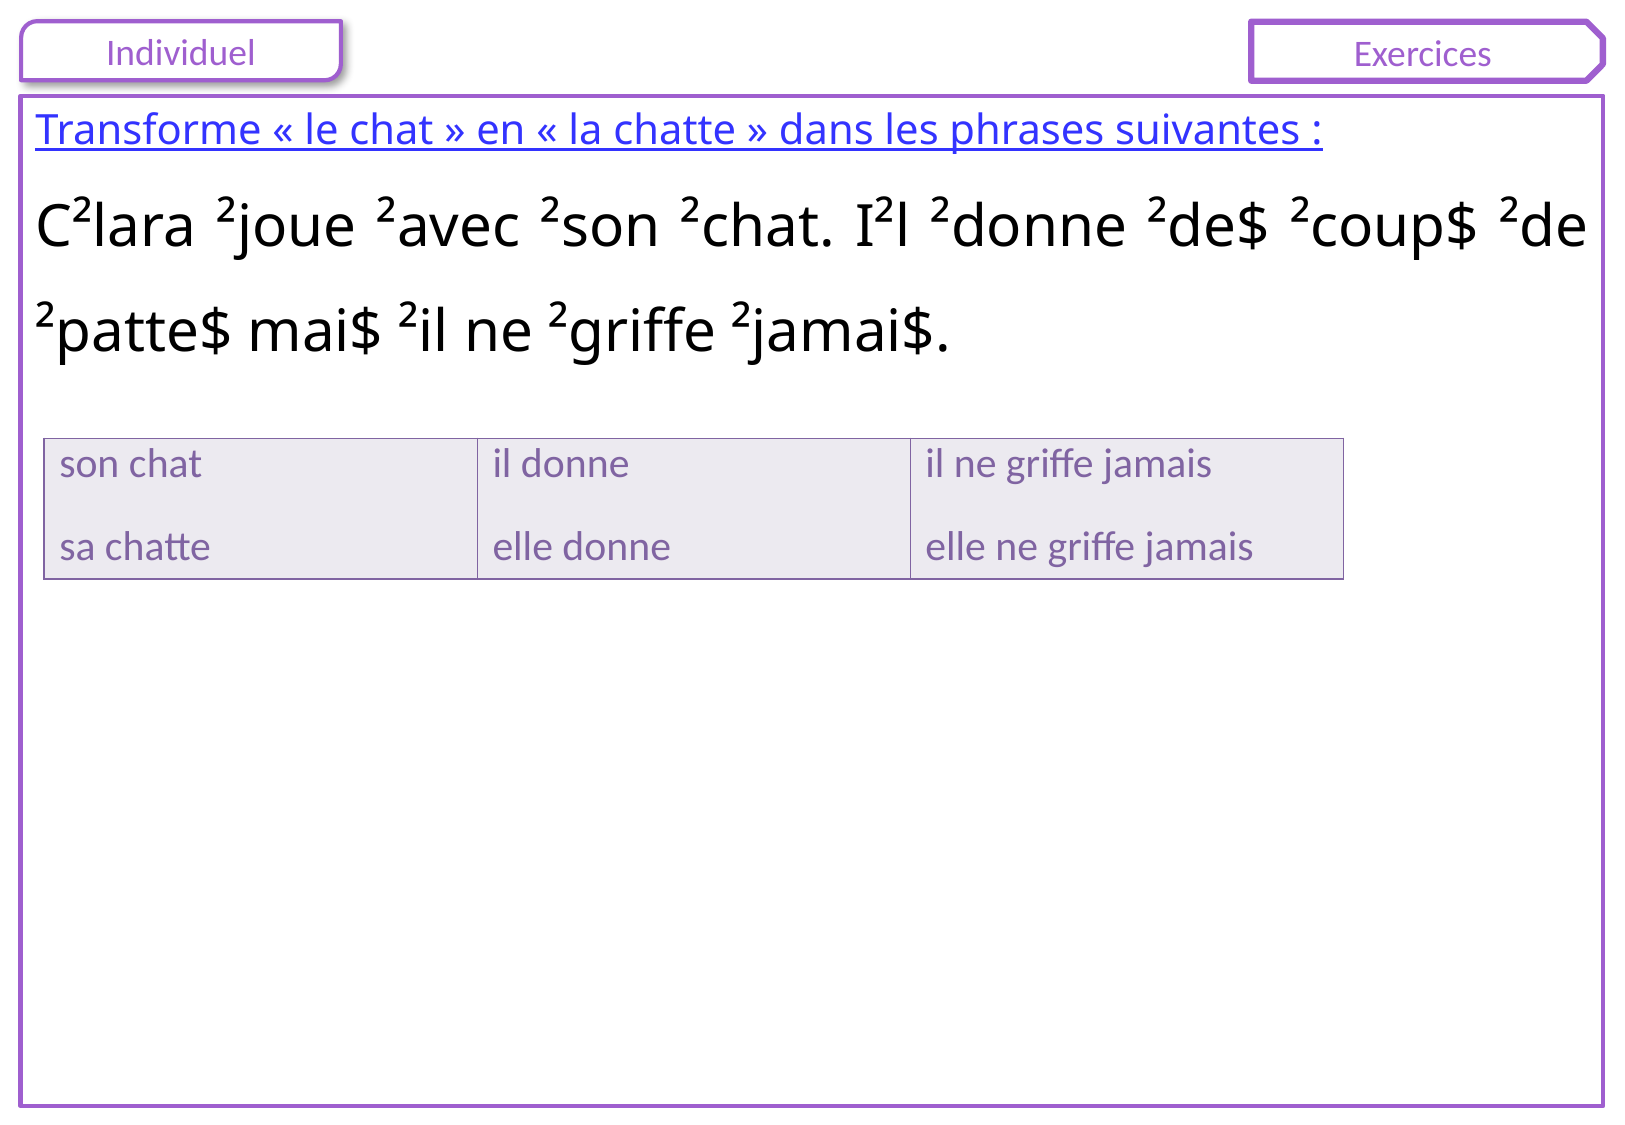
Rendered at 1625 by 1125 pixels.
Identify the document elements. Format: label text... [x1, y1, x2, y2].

table_header il donne elle donne [478, 439, 910, 578]
table_header son chat sa chatte [45, 439, 477, 578]
table_header il ne griffe jamais elle ne griffe jamais [911, 439, 1343, 578]
list Transforme « le chat » en « la chatte » dans les phrases suivantes : C²lara ²joue ²avec ²son ²chat. I²l ²donne ²de$ ²coup$ ²de ²patte$ mai$ ²il ne ²griffe ²jamai$. [18, 94, 1605, 1108]
